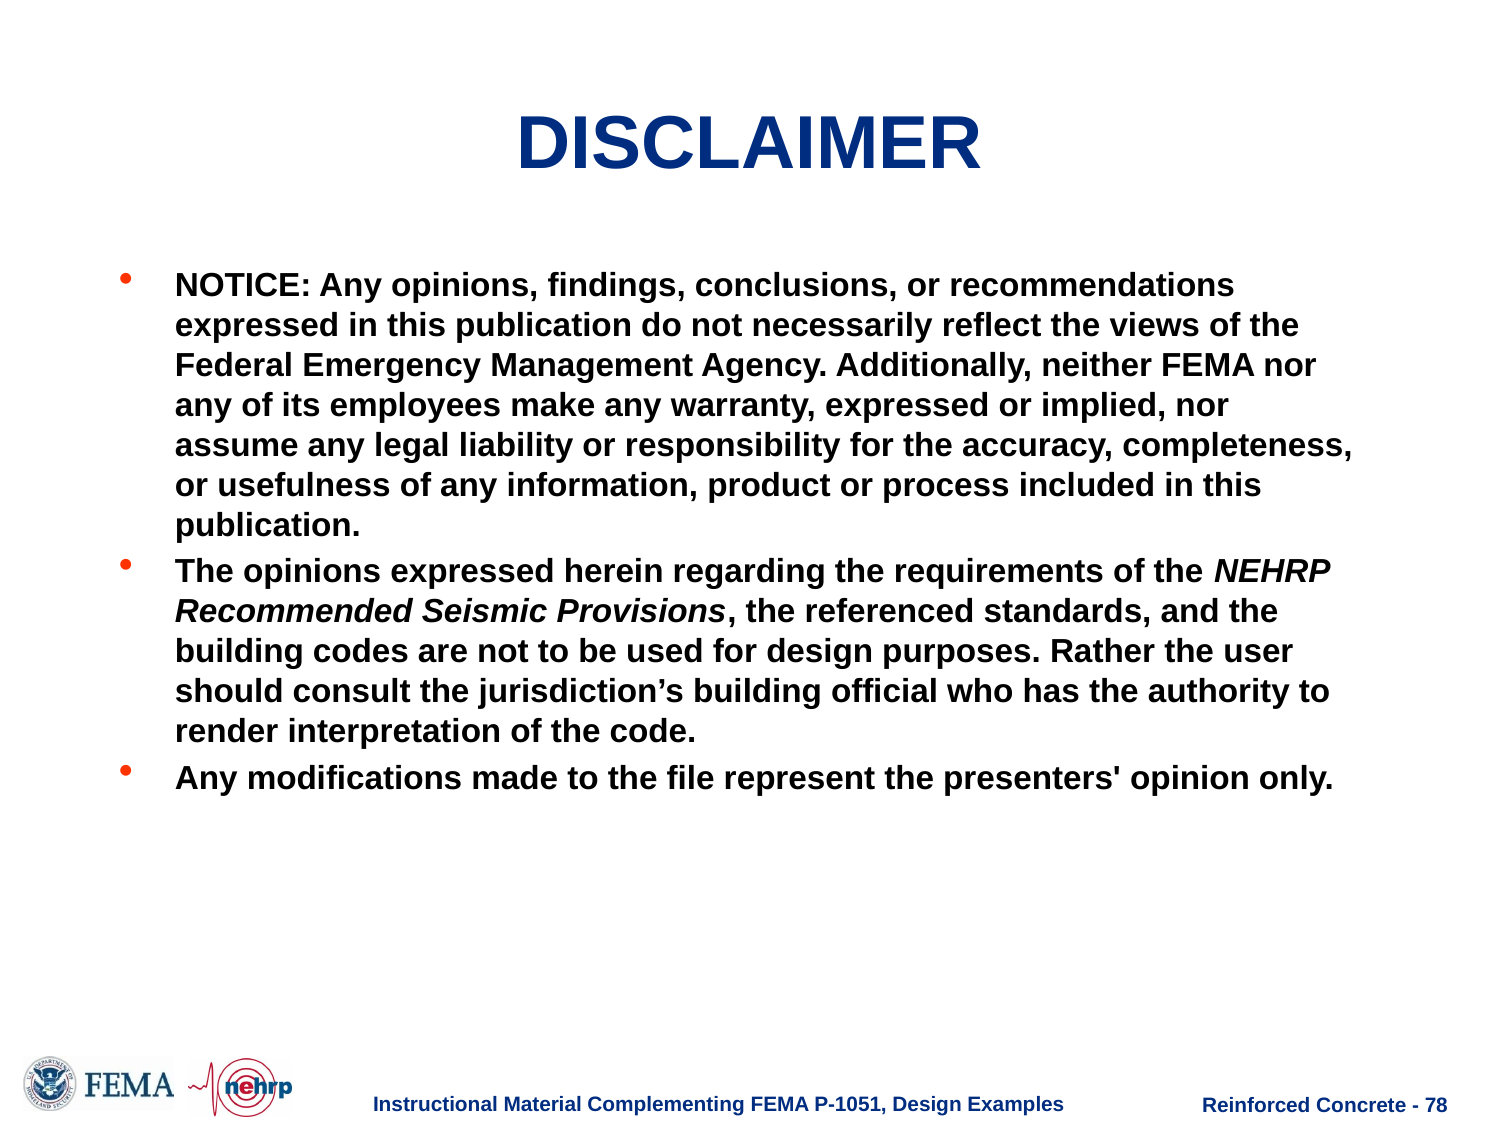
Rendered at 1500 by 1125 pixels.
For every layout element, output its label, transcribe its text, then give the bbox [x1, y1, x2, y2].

picture [23, 1056, 174, 1111]
list NOTICE: Any opinions, findings, conclusions, or recommendations expressed in this publication do not necessarily reflect the views of the Federal Emergency Management Agency. Additionally, neither FEMA nor any of its employees make any warranty, expressed or implied, nor assume any legal liability or responsibility for the accuracy, completeness, or usefulness of any information, product or process included in this publication. The opinions expressed herein regarding the requirements of the NEHRP Recommended Seismic Provisions, the referenced standards, and the building codes are not to be used for design purposes. Rather the user should consult the jurisdiction’s building official who has the authority to render interpretation of the code. Any modifications made to the file represent the presenters' opinion only. [103, 209, 1379, 915]
picture [188, 1058, 292, 1117]
footer Instructional Material Complementing FEMA P-1051, Design Examples [334, 1087, 1104, 1124]
title DISCLAIMER [74, 44, 1426, 233]
